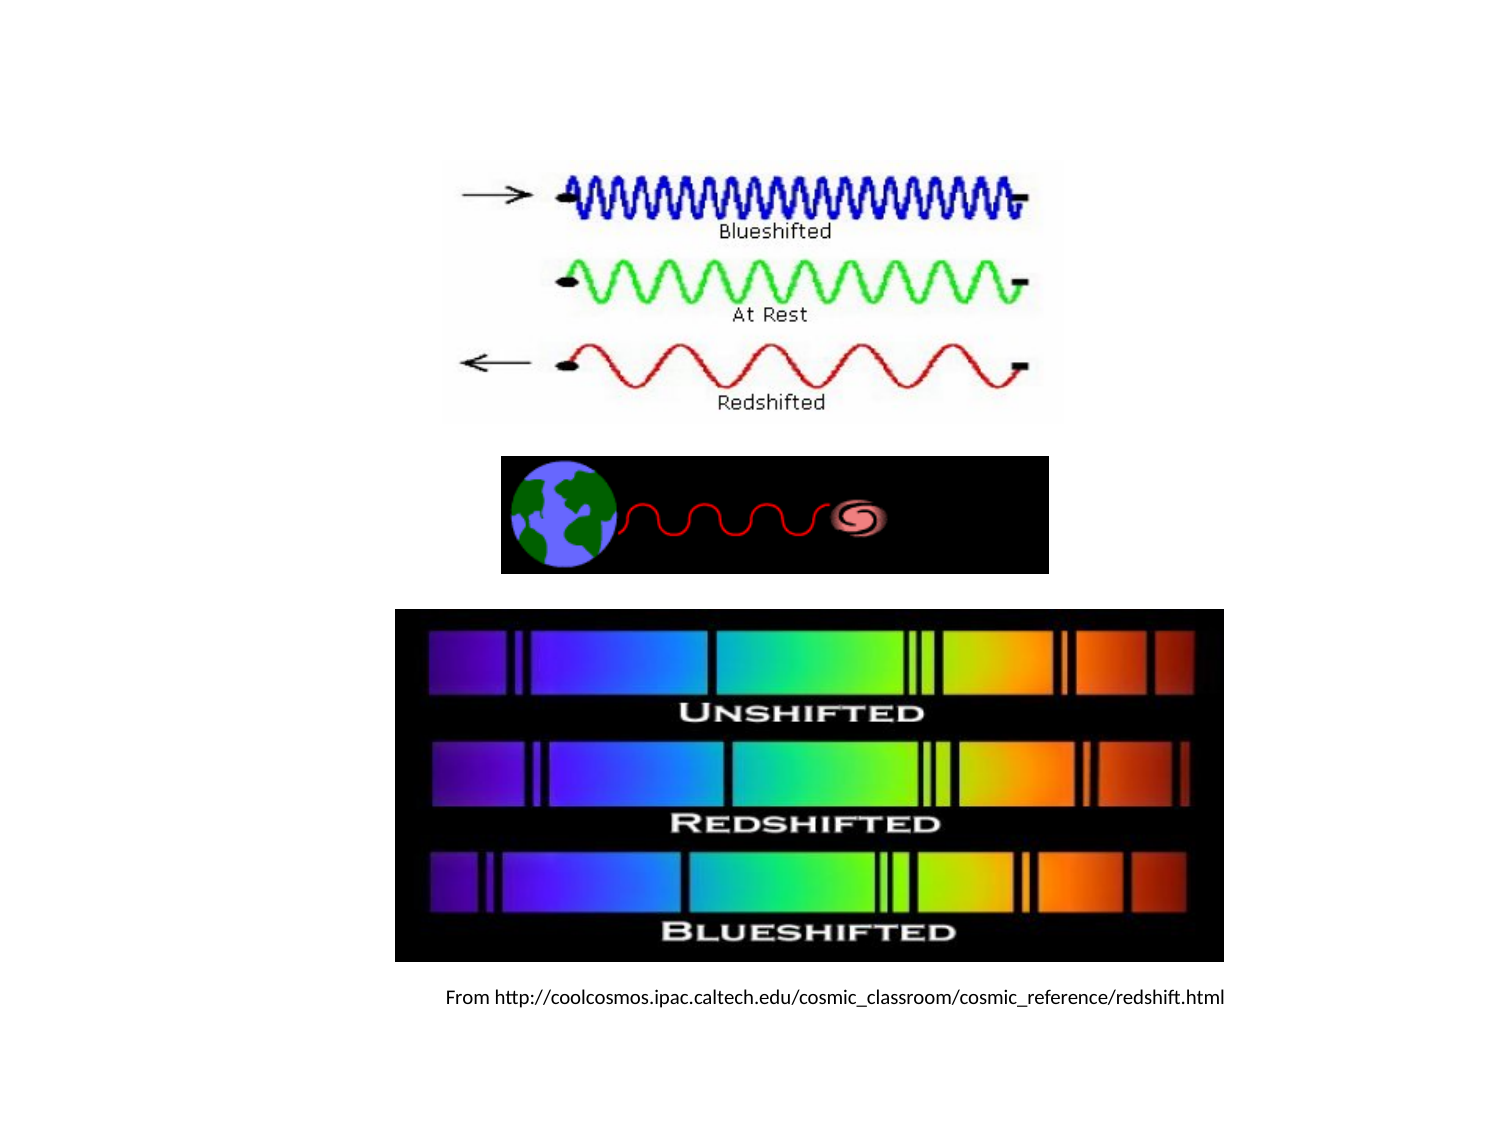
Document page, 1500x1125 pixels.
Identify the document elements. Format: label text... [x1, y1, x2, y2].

picture [442, 160, 1064, 424]
picture [395, 609, 1224, 962]
text_box From http://coolcosmos.ipac.caltech.edu/cosmic_classroom/cosmic_reference/redshift.html [430, 975, 1282, 1016]
picture [501, 456, 1049, 574]
